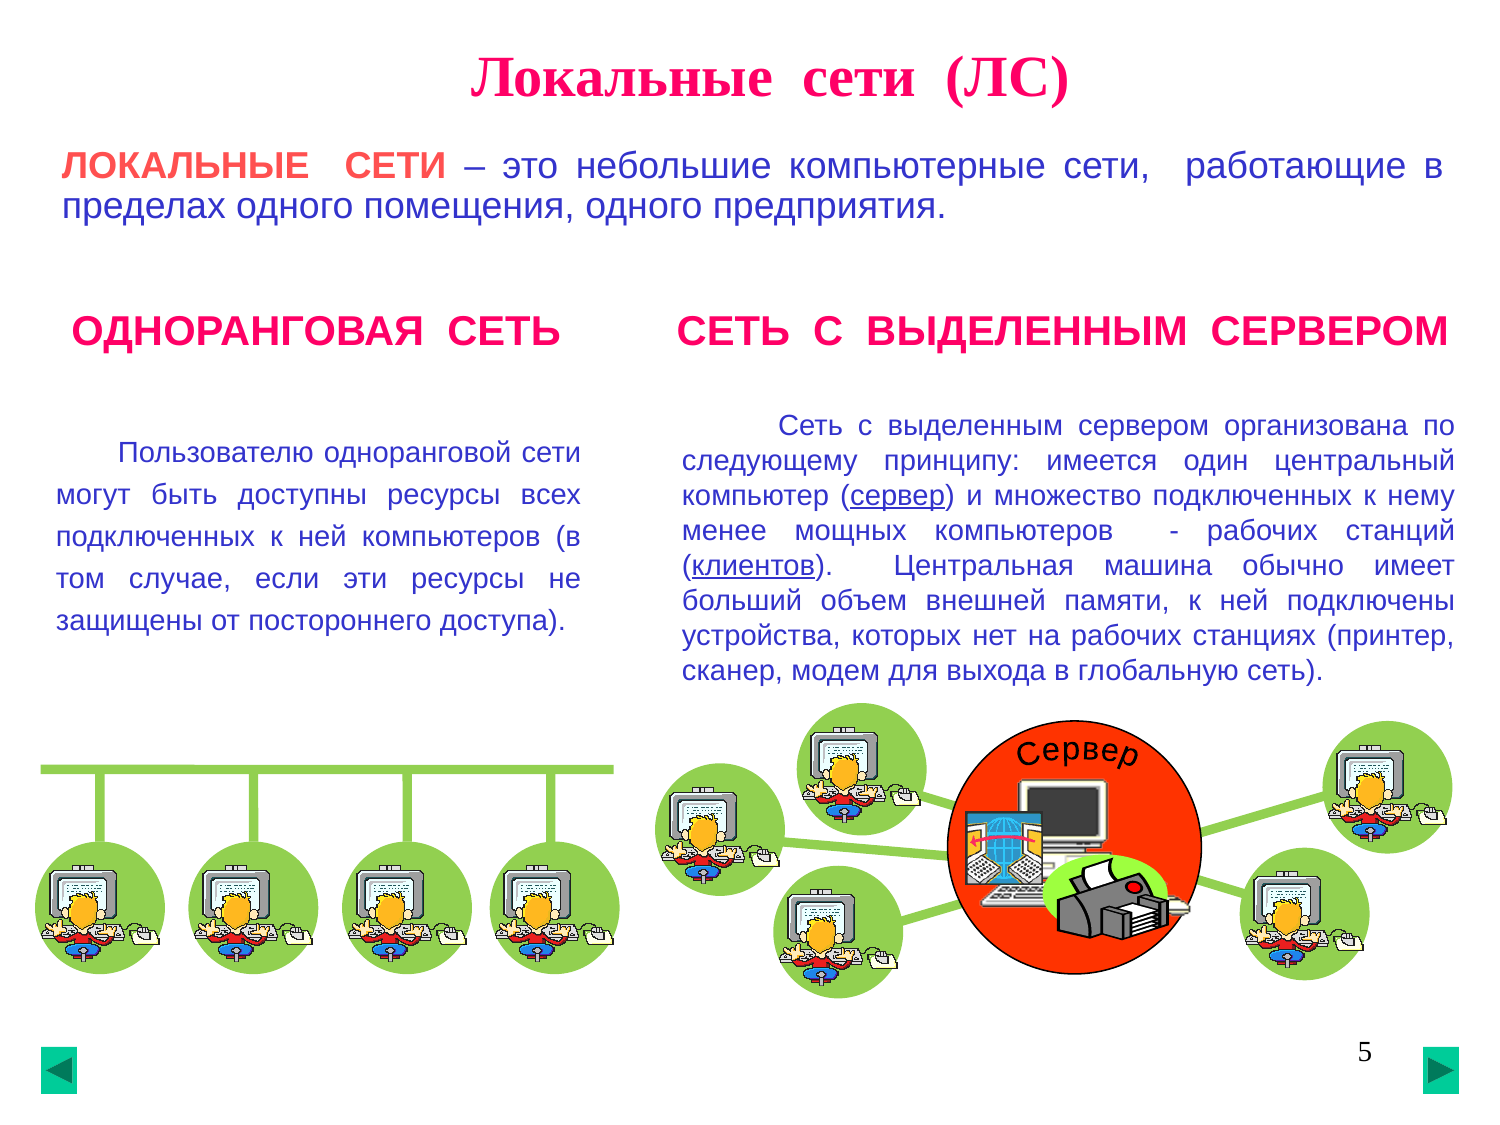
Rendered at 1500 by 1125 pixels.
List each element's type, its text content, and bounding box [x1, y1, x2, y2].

text_box ОДНОРАНГОВАЯ СЕТЬ [35, 285, 597, 372]
text_box [41, 1046, 77, 1094]
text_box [34, 702, 1453, 999]
text_box Сеть с выделенным сервером организована по следующему принципу: имеется один центральный компьютер (сервер) и множество подключенных к нему менее мощных компьютеров - рабочих станций (клиентов). Центральная машина обычно имеет больший объем внешней памяти, к ней подключены устройства, которых нет на рабочих станциях (принтер, сканер, модем для выхода в глобальную сеть). [667, 398, 1471, 694]
text_box [35, 127, 1471, 254]
text_box [1423, 1046, 1459, 1094]
text_box ЛОКАЛЬНЫЕ СЕТИ – это небольшие компьютерные сети, работающие в пределах одного помещения, одного предприятия. [47, 138, 1459, 235]
text_box [35, 392, 597, 659]
text_box СЕТЬ С ВЫДЕЛЕННЫМ СЕРВЕРОМ [655, 285, 1471, 372]
text_box Пользователю одноранговой сети могут быть доступны ресурсы всех подключенных к ней компьютеров (в том случае, если эти ресурсы не защищены от постороннего доступа). [41, 418, 597, 644]
slide_number 5 [1074, 1024, 1388, 1101]
text_box Локальные сети (ЛС) [64, 31, 1380, 116]
text_box [655, 392, 1468, 659]
